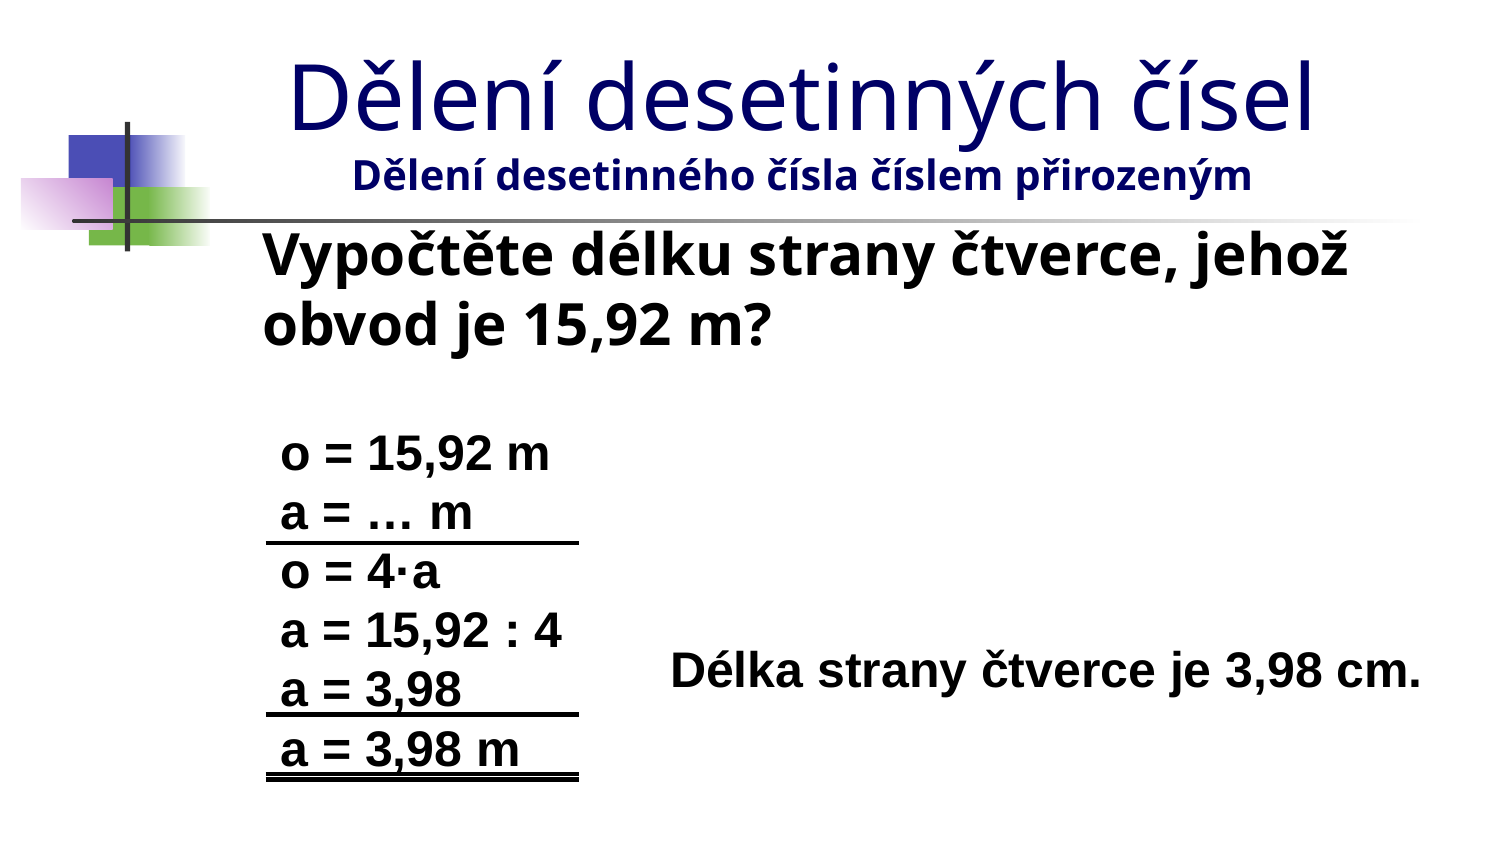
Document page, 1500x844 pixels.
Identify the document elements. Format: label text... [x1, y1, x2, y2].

text_box o = 15,92 m [265, 413, 590, 489]
text_box a = 15,92 : 4 [265, 590, 668, 666]
text_box a = … m [265, 472, 532, 531]
text_box a = 3,98 [265, 649, 590, 708]
text_box o = 4·a [265, 549, 532, 590]
text_box a = 3,98 m [265, 708, 632, 784]
text_box Vypočtěte délku strany čtverce, jehož obvod je 15,92 m? [232, 209, 1500, 370]
title Dělení desetinných čísel Dělení desetinného čísla číslem přirozeným [104, 29, 1500, 210]
text_box o = 4·a [265, 531, 532, 542]
text_box Délka strany čtverce je 3,98 cm. [655, 629, 1459, 705]
